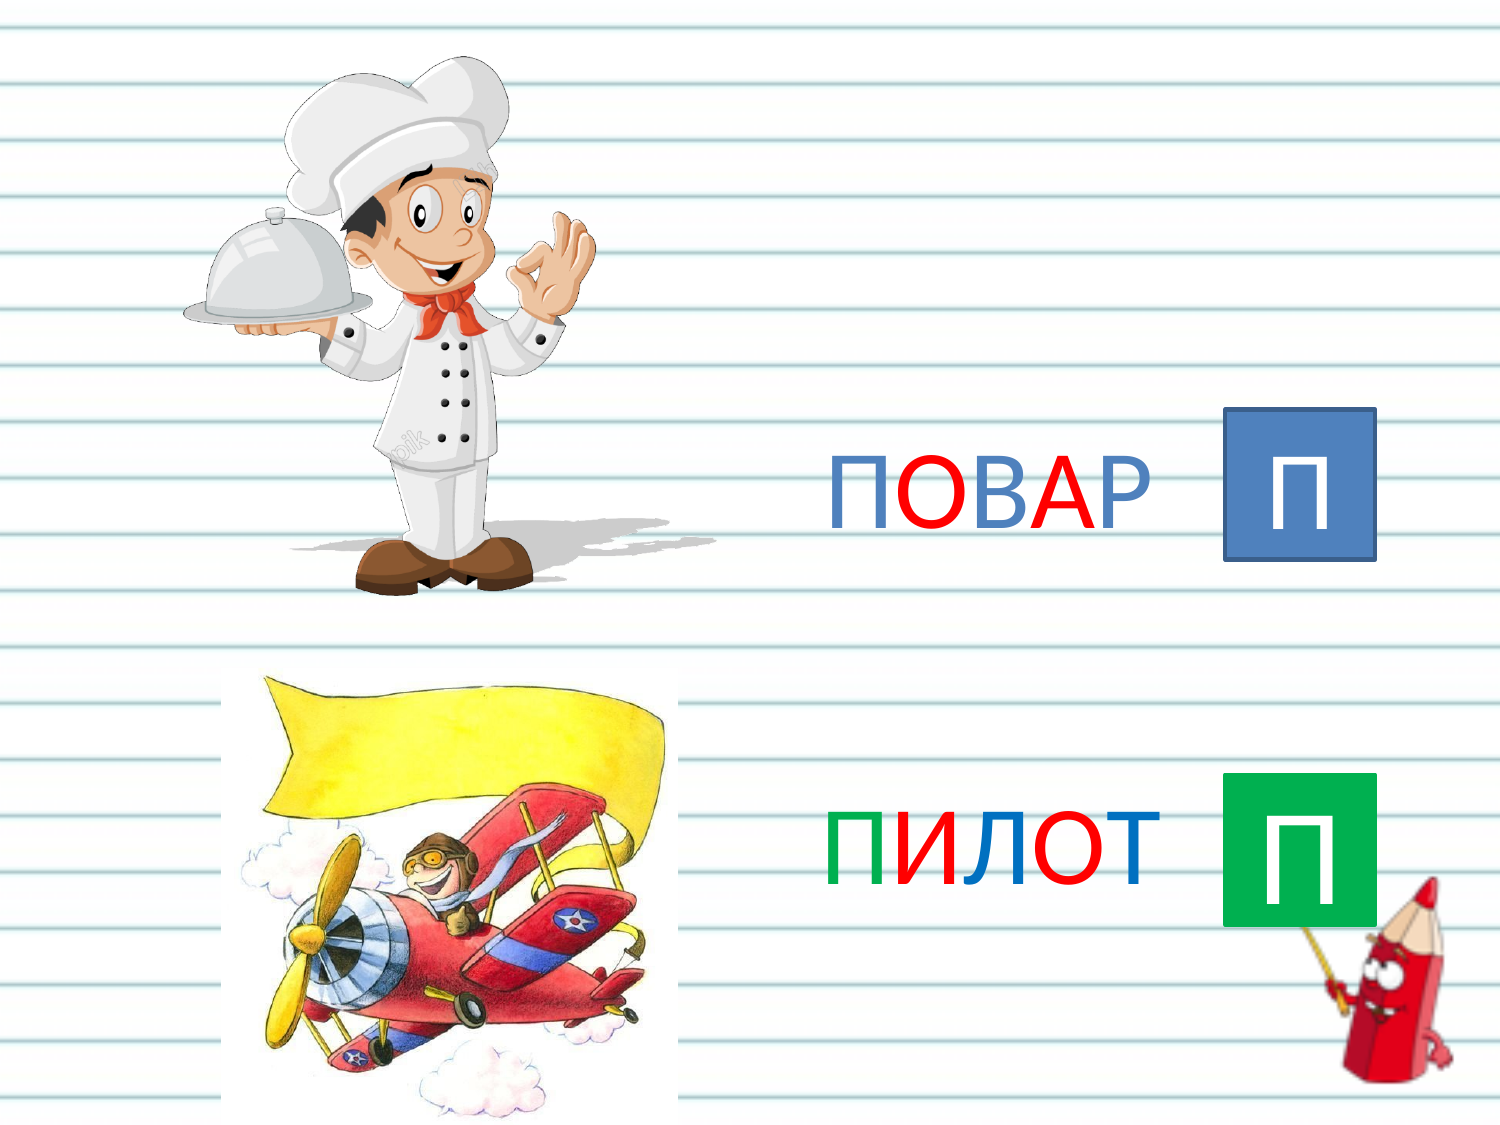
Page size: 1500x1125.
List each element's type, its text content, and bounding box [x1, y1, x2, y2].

text_box П [1223, 407, 1377, 562]
picture [0, 0, 1500, 1125]
text_box ПИЛОТ [785, 763, 1197, 916]
text_box ПОВАР [783, 407, 1195, 560]
text_box П [1223, 773, 1377, 927]
